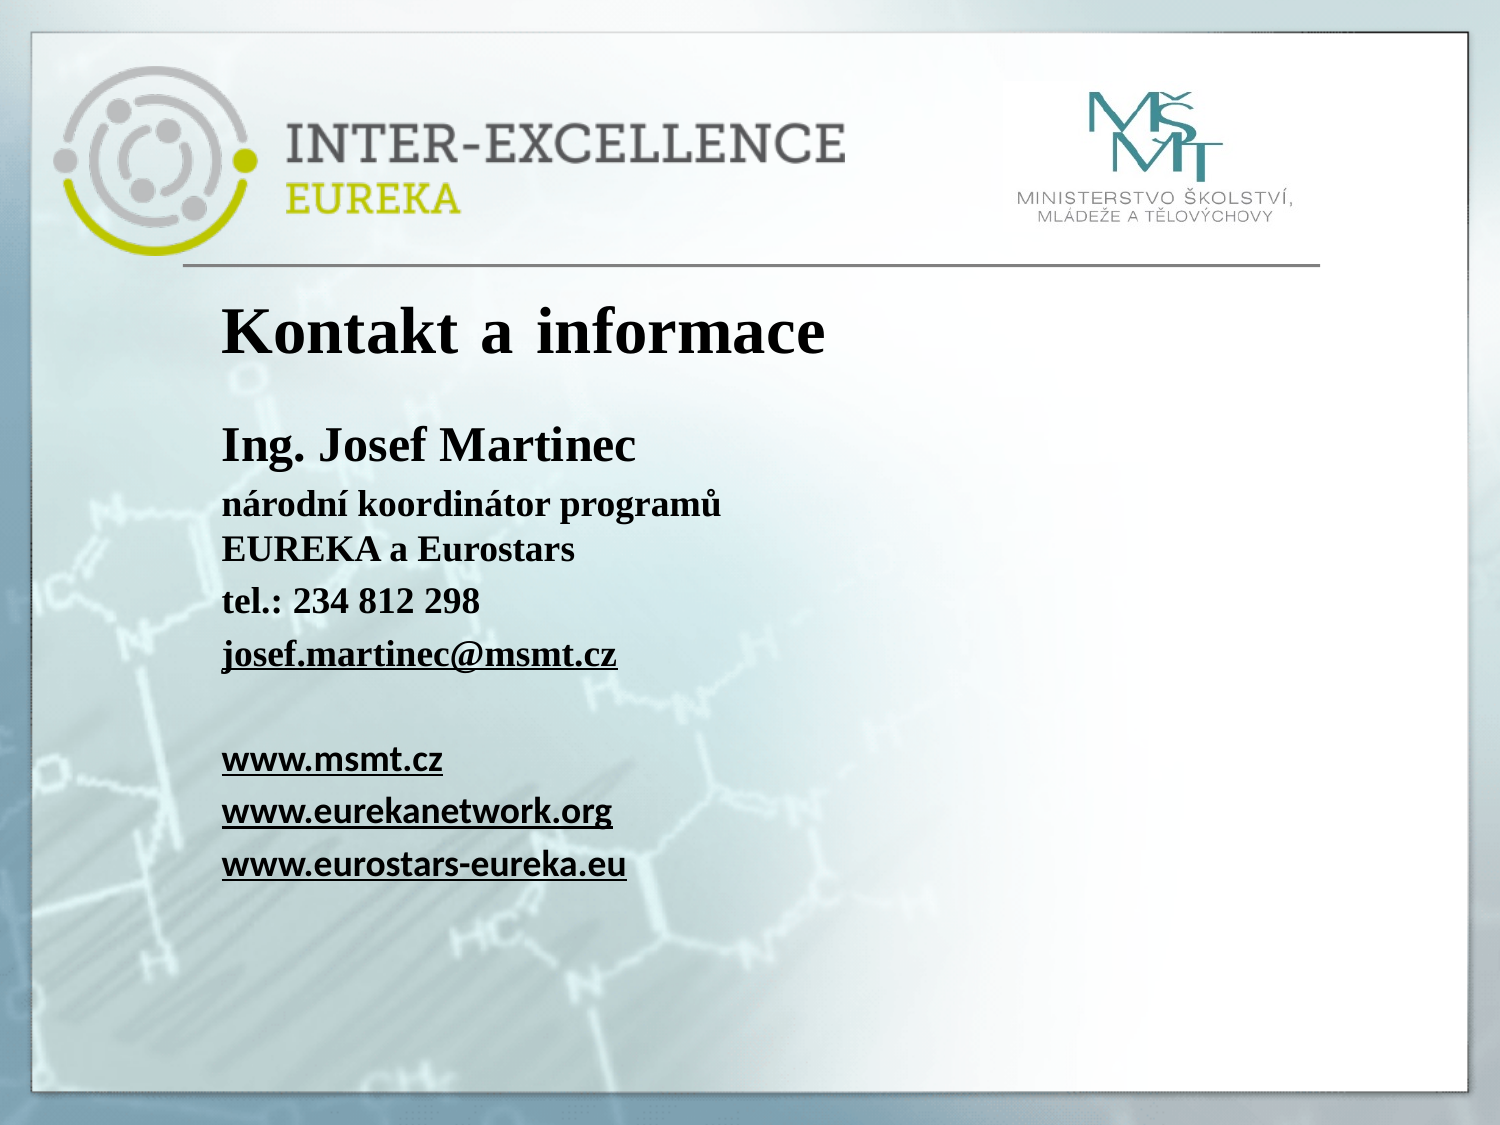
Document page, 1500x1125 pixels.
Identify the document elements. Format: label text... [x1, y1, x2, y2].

picture [0, 0, 1500, 1125]
list Kontakt a informace Ing. Josef Martinec národní koordinátor programů EUREKA a Eurostars tel.: 234 812 298 josef.martinec@msmt.cz www.msmt.cz www.eurekanetwork.org www.eurostars-eureka.eu [206, 278, 1447, 1044]
